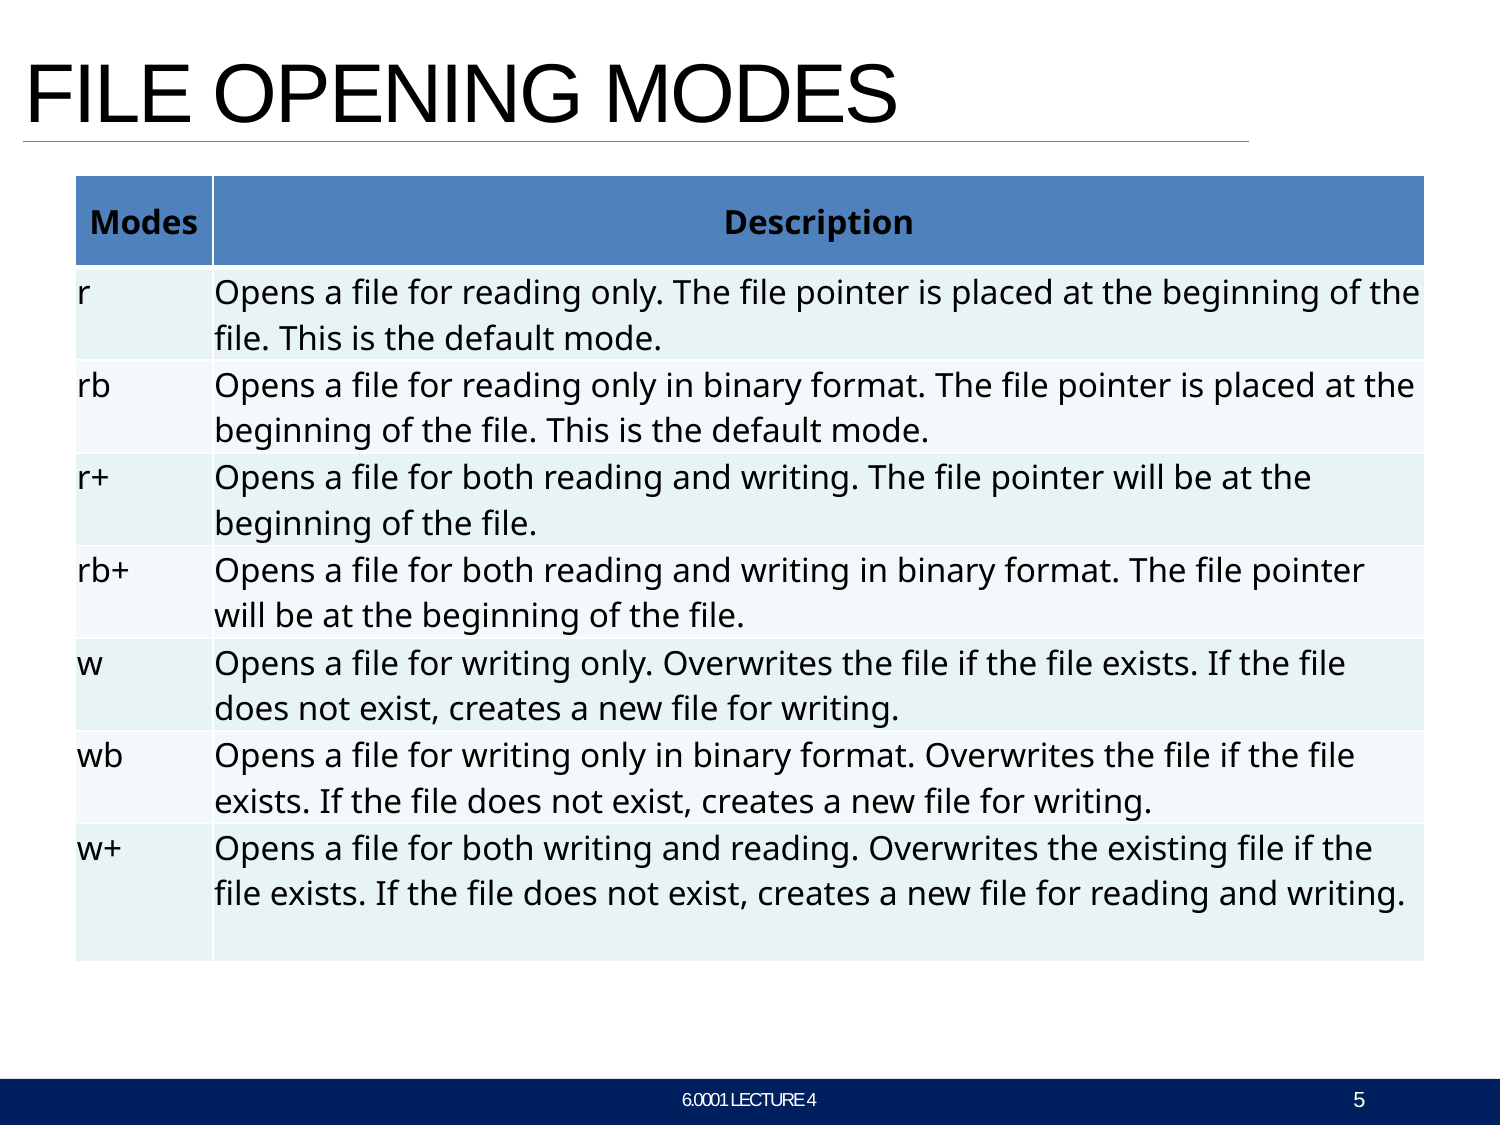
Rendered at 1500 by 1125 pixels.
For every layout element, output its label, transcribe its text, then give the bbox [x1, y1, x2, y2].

title FILE OPENING MODES [22, 37, 1498, 228]
table_cell w+ [76, 824, 212, 961]
table_cell r [76, 270, 212, 359]
table_header Modes [76, 176, 212, 265]
table_cell rb [76, 361, 212, 452]
table_cell Opens a file for reading only in binary format. The file pointer is placed at the beginning of the file. This is the default mode. [214, 361, 1424, 452]
table_cell Opens a file for both writing and reading. Overwrites the existing file if the file exists. If the file does not exist, creates a new file for reading and writing. [214, 824, 1424, 961]
table_cell Opens a file for writing only in binary format. Overwrites the file if the file exists. If the file does not exist, creates a new file for writing. [214, 732, 1424, 823]
table_cell Opens a file for both reading and writing in binary format. The file pointer will be at the beginning of the file. [214, 546, 1424, 637]
table_cell wb [76, 732, 212, 823]
table_cell Opens a file for reading only. The file pointer is placed at the beginning of the file. This is the default mode. [214, 270, 1424, 359]
footer 6.0001 LECTURE 4 [679, 1090, 821, 1125]
table_header Description [214, 176, 1424, 265]
table_cell r+ [76, 454, 212, 545]
table_cell rb+ [76, 546, 212, 637]
table_cell w [76, 639, 212, 730]
table_cell Opens a file for writing only. Overwrites the file if the file exists. If the file does not exist, creates a new file for writing. [214, 639, 1424, 730]
text_box 5 [1349, 1078, 1369, 1112]
table_cell Opens a file for both reading and writing. The file pointer will be at the beginning of the file. [214, 454, 1424, 545]
